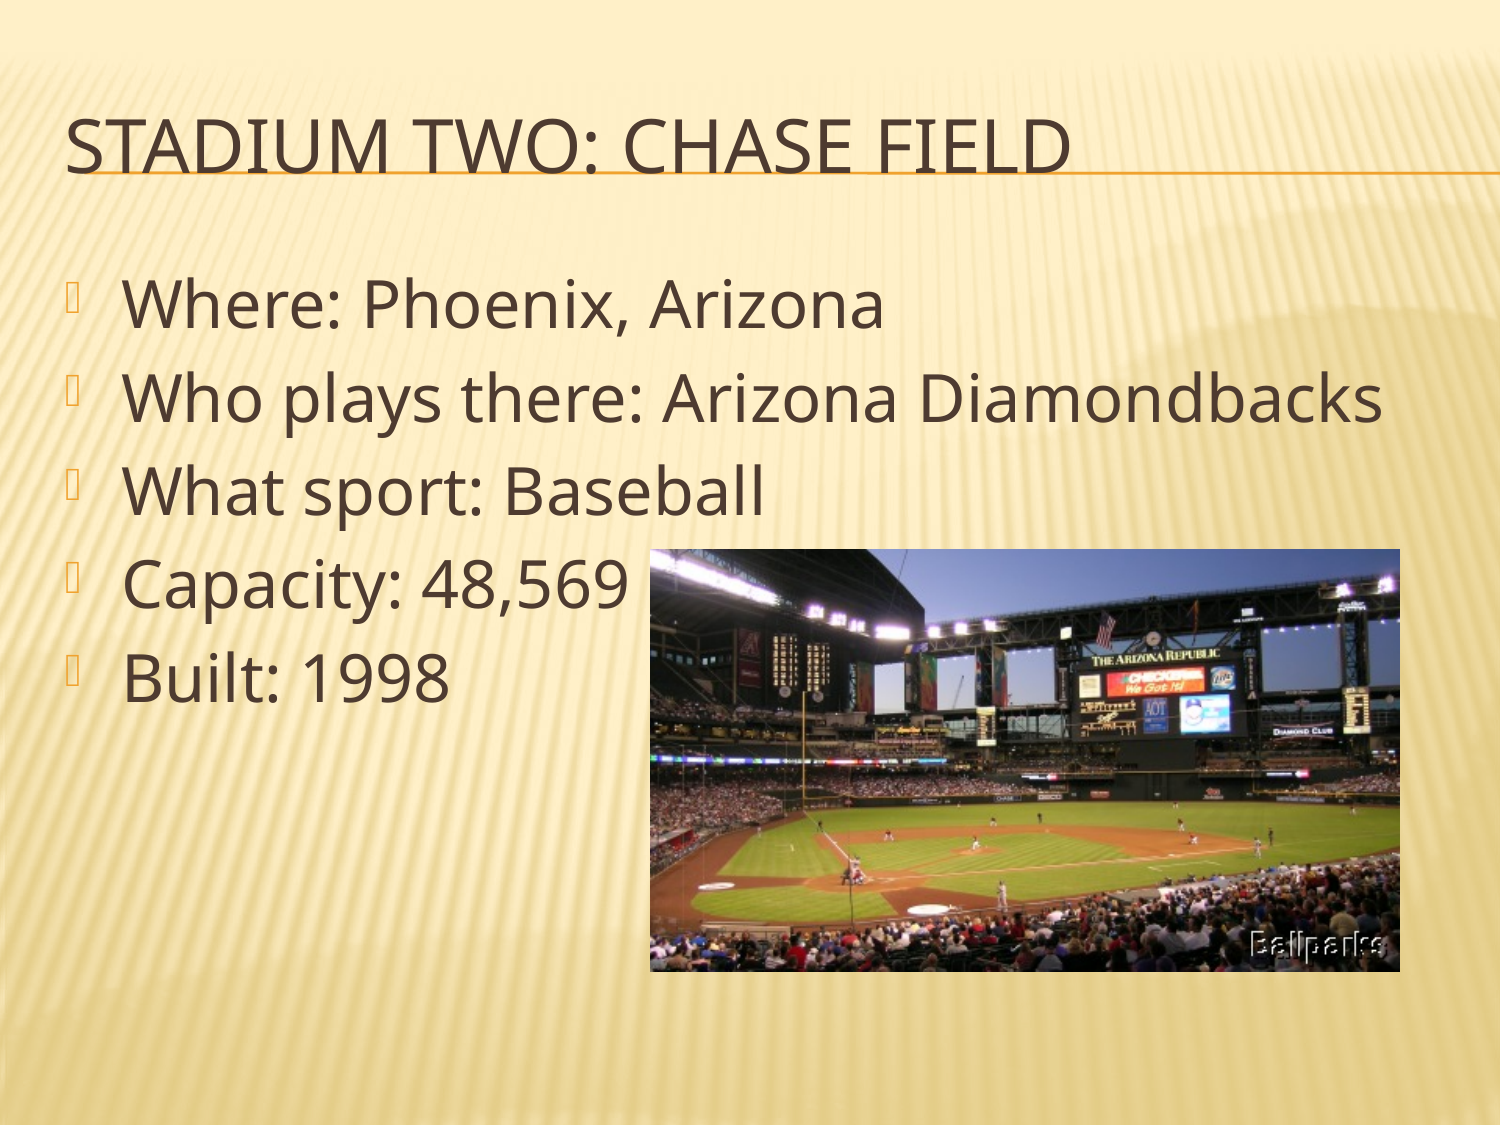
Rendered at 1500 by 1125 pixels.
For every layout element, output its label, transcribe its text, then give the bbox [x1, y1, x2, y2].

title Stadium two: CHASE FIELD [50, 75, 1475, 213]
picture [649, 549, 1401, 973]
list Where: Phoenix, Arizona Who plays there: Arizona Diamondbacks What sport: Baseball Capacity: 48,569 Built: 1998 [50, 254, 1475, 998]
